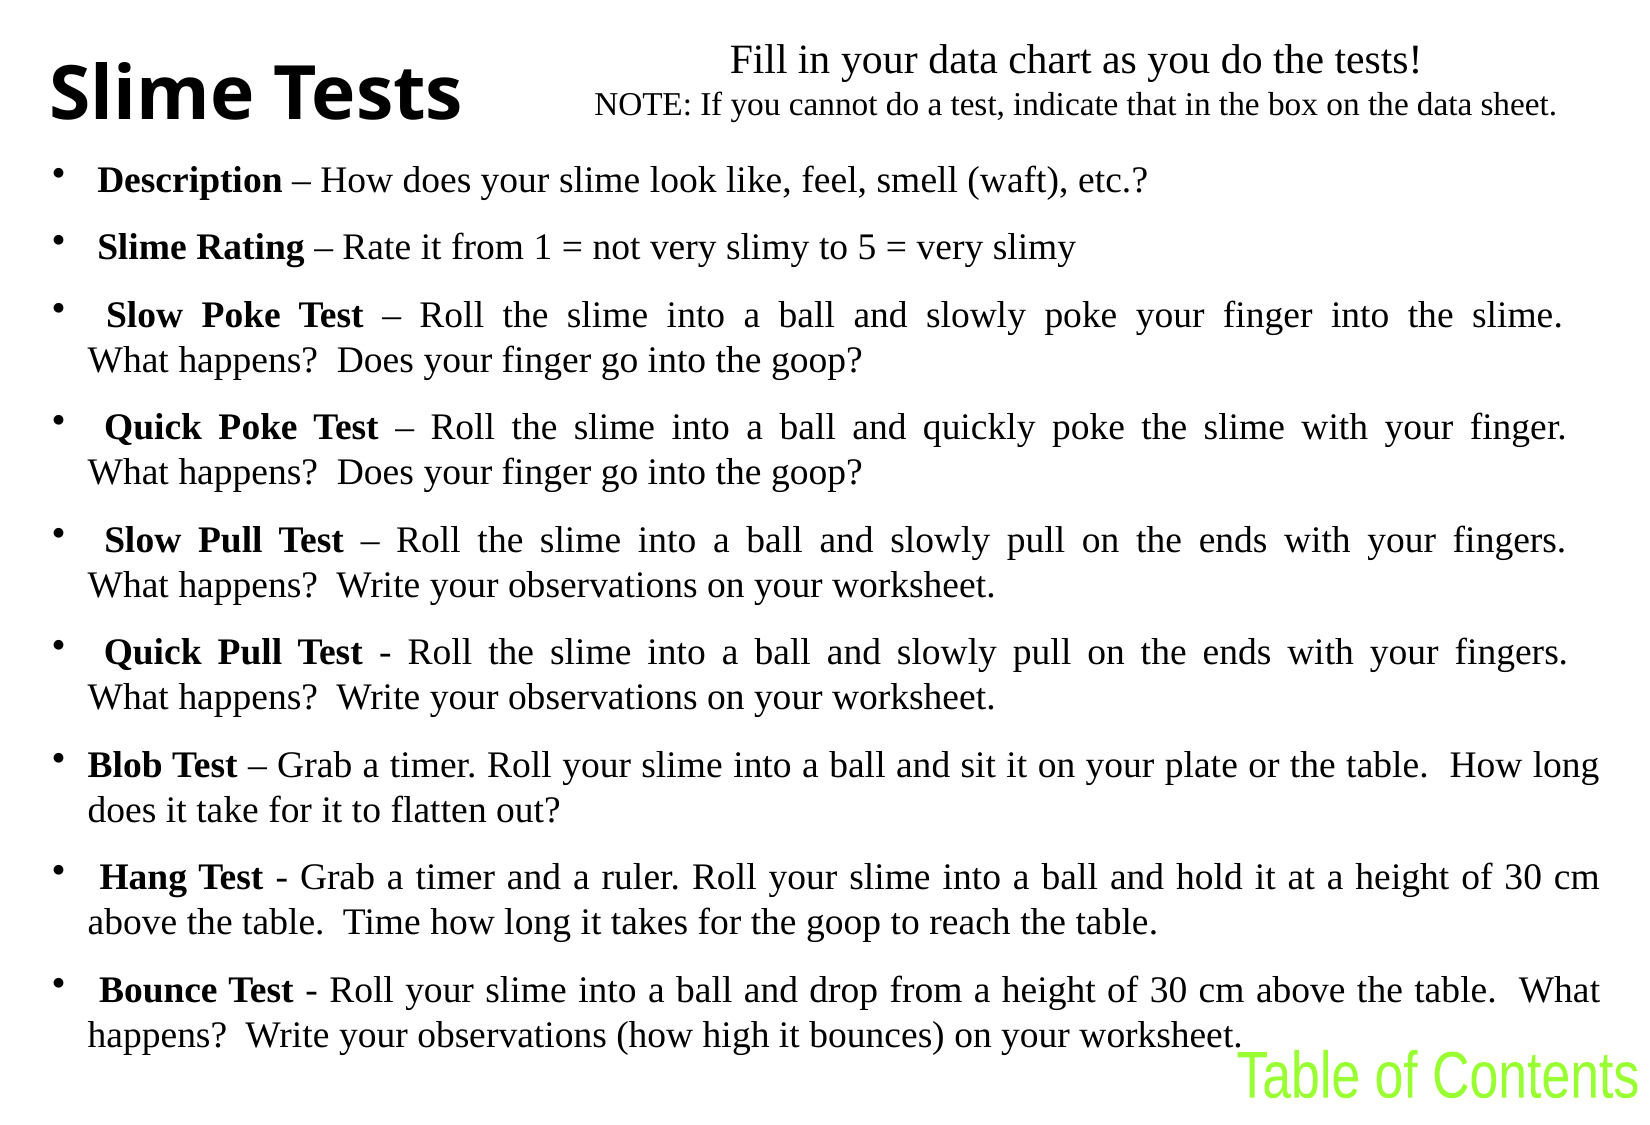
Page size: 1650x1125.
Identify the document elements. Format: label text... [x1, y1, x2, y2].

text_box Description – How does your slime look like, feel, smell (waft), etc.? Slime Rating – Rate it from 1 = not very slimy to 5 = very slimy Slow Poke Test – Roll the slime into a ball and slowly poke your finger into the slime. What happens? Does your finger go into the goop? Quick Poke Test – Roll the slime into a ball and quickly poke the slime with your finger. What happens? Does your finger go into the goop? Slow Pull Test – Roll the slime into a ball and slowly pull on the ends with your fingers. What happens? Write your observations on your worksheet. Quick Pull Test - Roll the slime into a ball and slowly pull on the ends with your fingers. What happens? Write your observations on your worksheet. Blob Test – Grab a timer. Roll your slime into a ball and sit it on your plate or the table. How long does it take for it to flatten out? Hang Test - Grab a timer and a ruler. Roll your slime into a ball and hold it at a height of 30 cm above the table. Time how long it takes for the goop to reach the table. Bounce Test - Roll your slime into a ball and drop from a height of 30 cm above the table. What happens? Write your observations (how high it bounces) on your worksheet. [37, 147, 1617, 1063]
text_box Fill in your data chart as you do the tests! NOTE: If you cannot do a test, indicate that in the box on the data sheet. [537, 24, 1616, 130]
text_box Slime Tests [34, 37, 538, 143]
